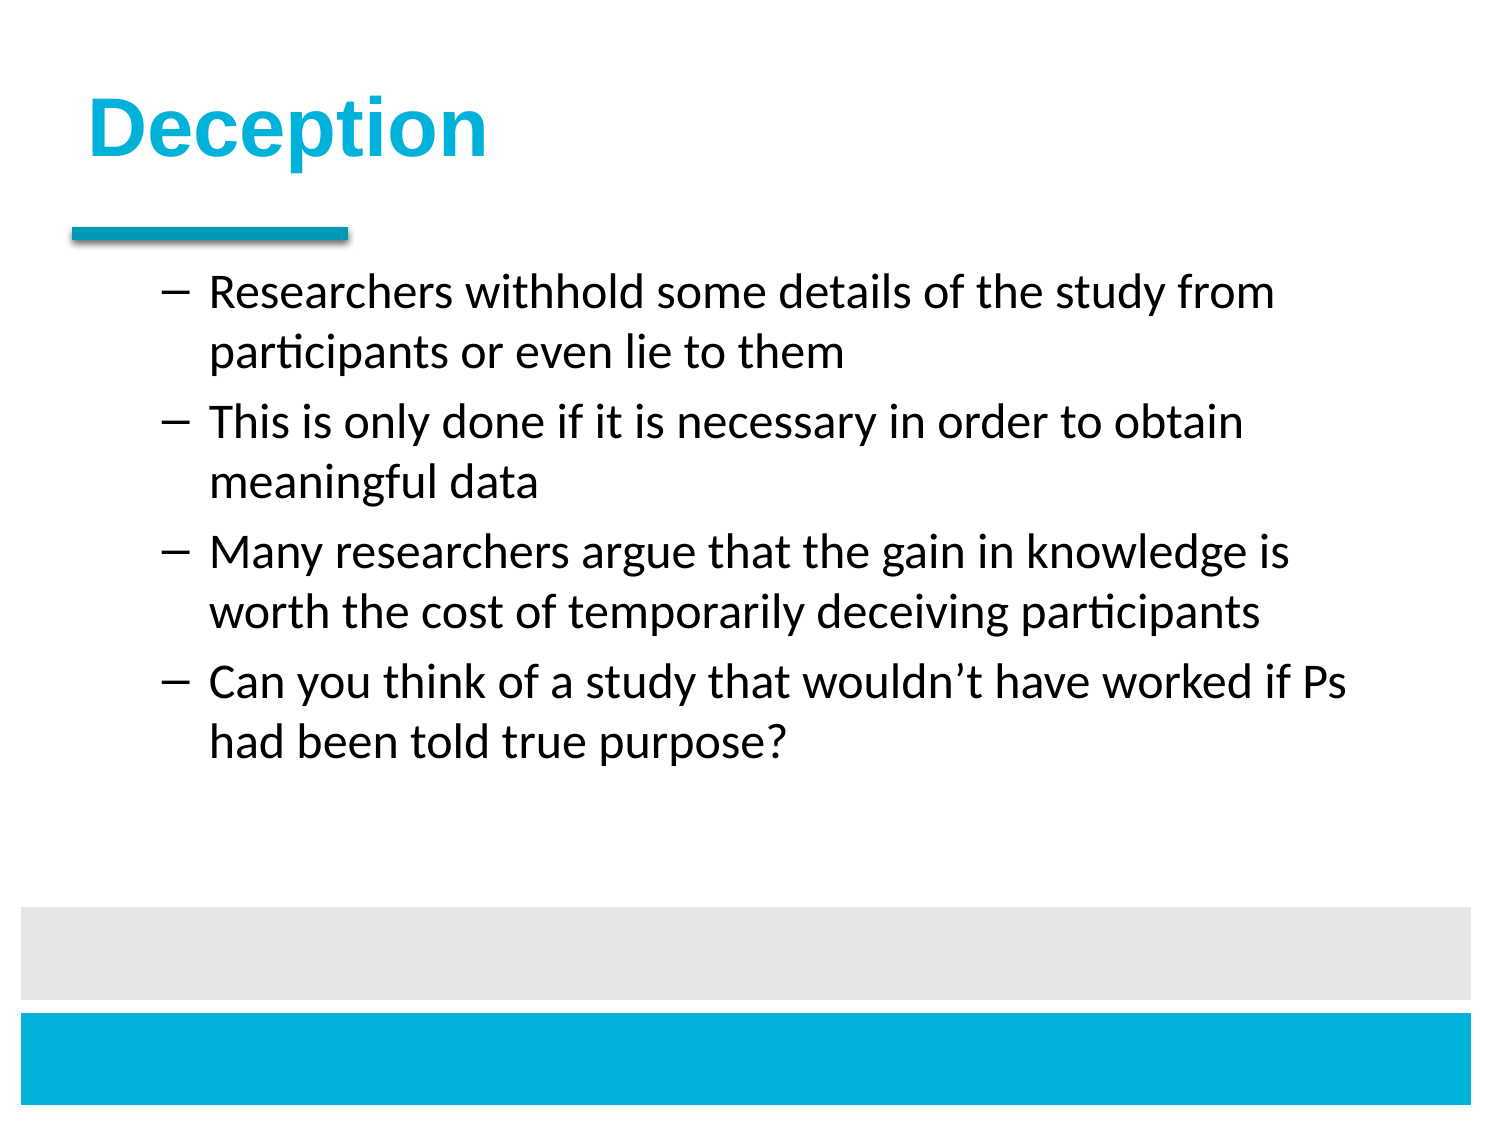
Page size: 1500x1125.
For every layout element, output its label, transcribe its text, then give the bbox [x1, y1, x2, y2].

list Researchers withhold some details of the study from participants or even lie to them This is only done if it is necessary in order to obtain meaningful data Many researchers argue that the gain in knowledge is worth the cost of temporarily deceiving participants Can you think of a study that wouldn’t have worked if Ps had been told true purpose? [72, 251, 1423, 850]
title Deception [72, 29, 1423, 218]
